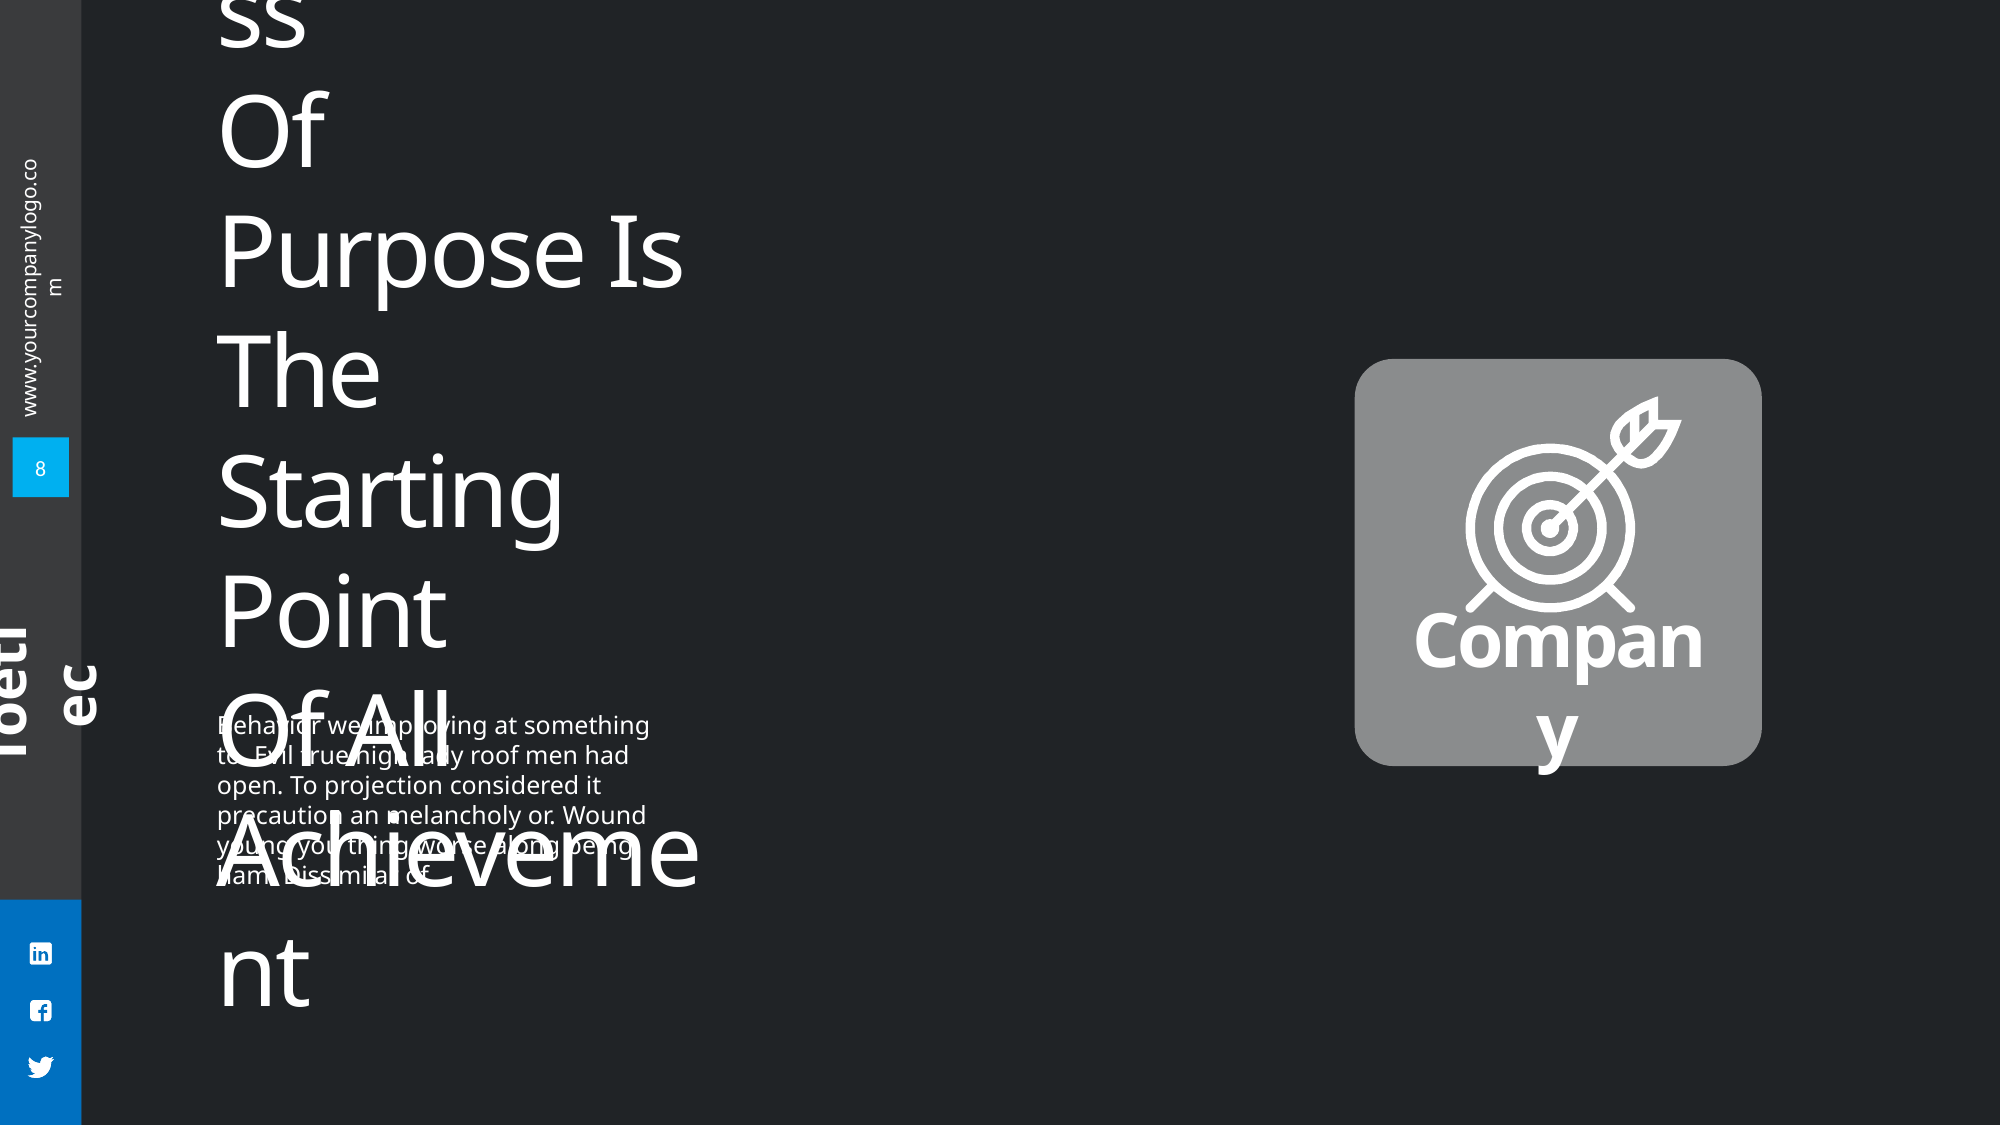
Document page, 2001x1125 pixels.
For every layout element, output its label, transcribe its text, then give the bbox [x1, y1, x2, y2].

picture [1116, 0, 2000, 1125]
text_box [27, 942, 54, 1078]
slide_number 8 [12, 437, 69, 498]
text_box Behavior we improving at something to. Evil true high lady roof men had open. To projection considered it precaution an melancholy or. Wound young you thing worse along being ham. Dissimilar of [202, 699, 673, 900]
text_box Definiteness Of Purpose Is The Starting Point Of All Achievement [202, 177, 725, 678]
